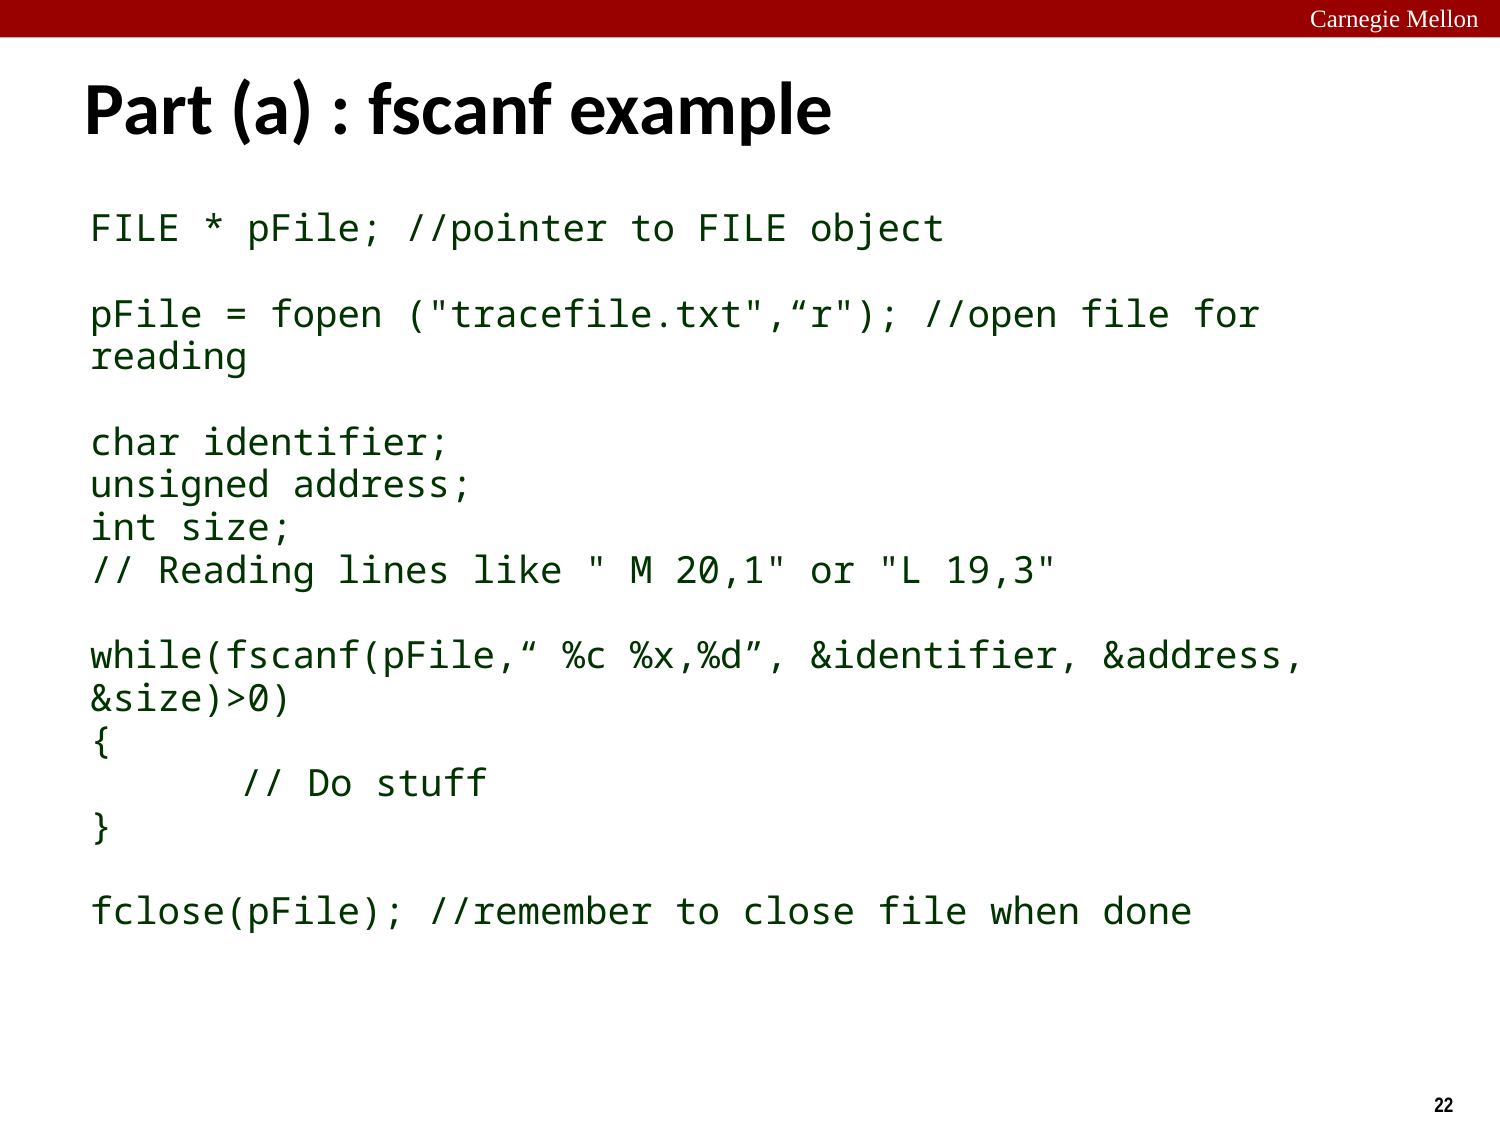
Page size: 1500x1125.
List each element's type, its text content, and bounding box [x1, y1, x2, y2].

title Part (a) : fscanf example [69, 2, 1500, 207]
list FILE * pFile; //pointer to FILE object pFile = fopen ("tracefile.txt",“r"); //open file for reading char identifier; unsigned address; int size; // Reading lines like " M 20,1" or "L 19,3" while(fscanf(pFile,“ %c %x,%d”, &identifier, &address, &size)>0) { // Do stuff } fclose(pFile); //remember to close file when done [74, 199, 1438, 1058]
